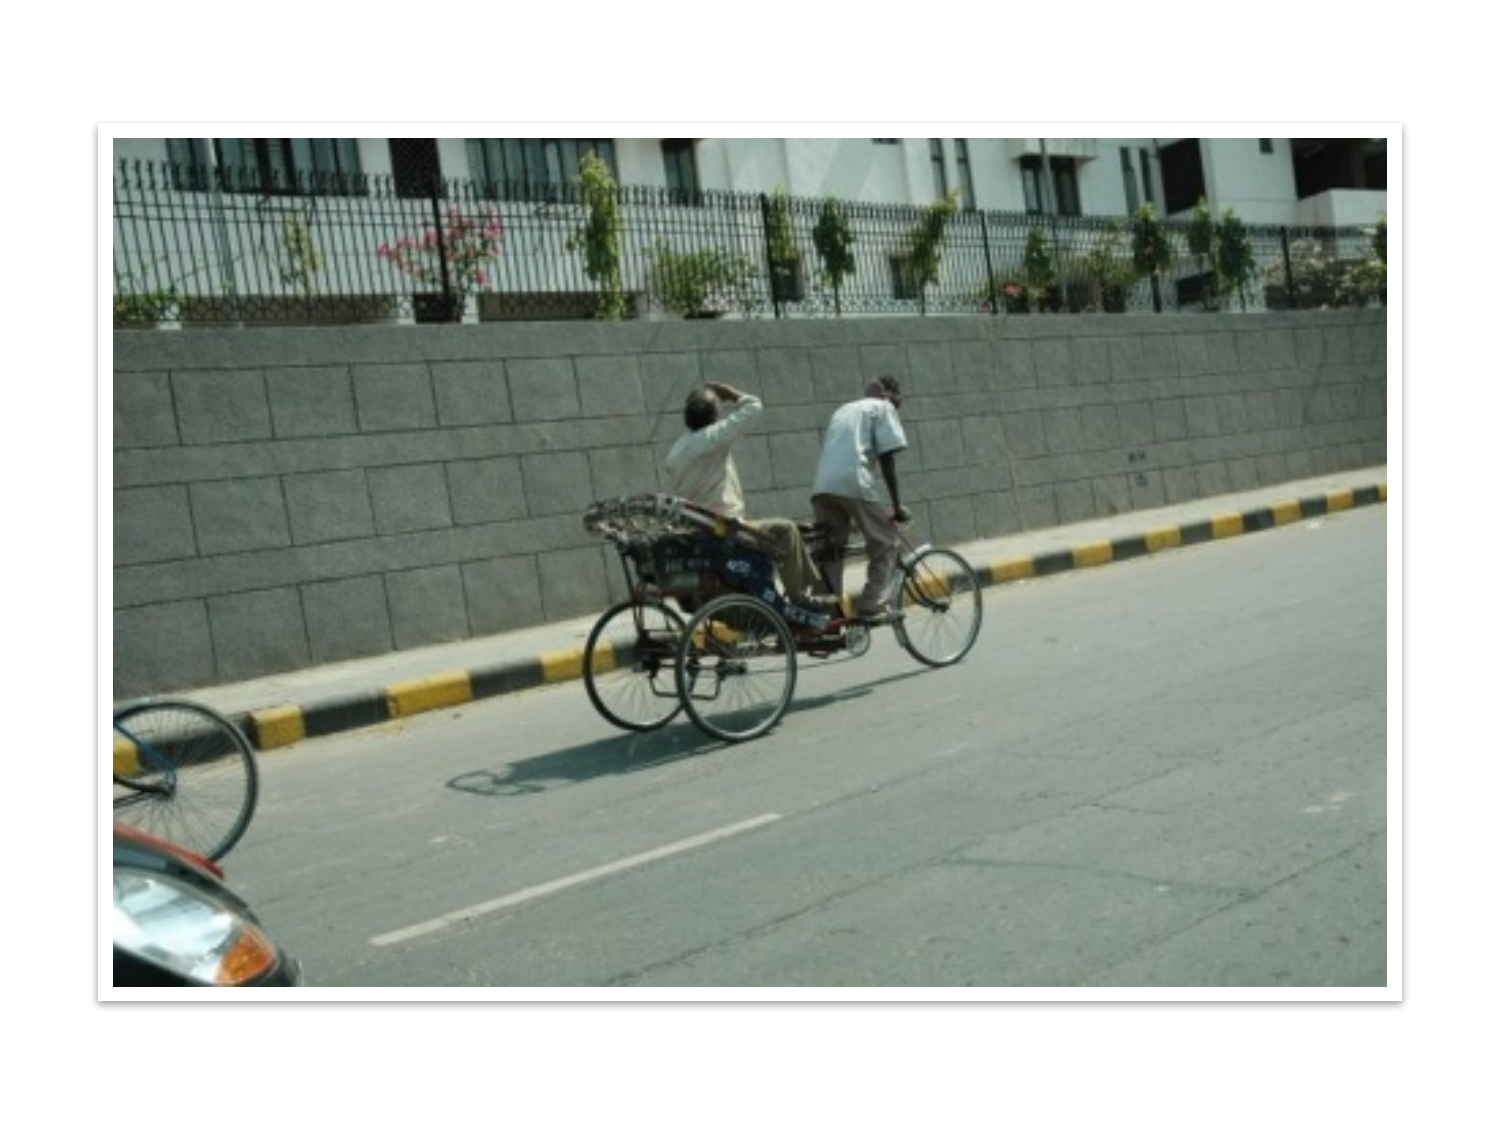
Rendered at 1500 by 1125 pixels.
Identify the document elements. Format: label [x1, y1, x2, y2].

picture [112, 137, 1388, 987]
